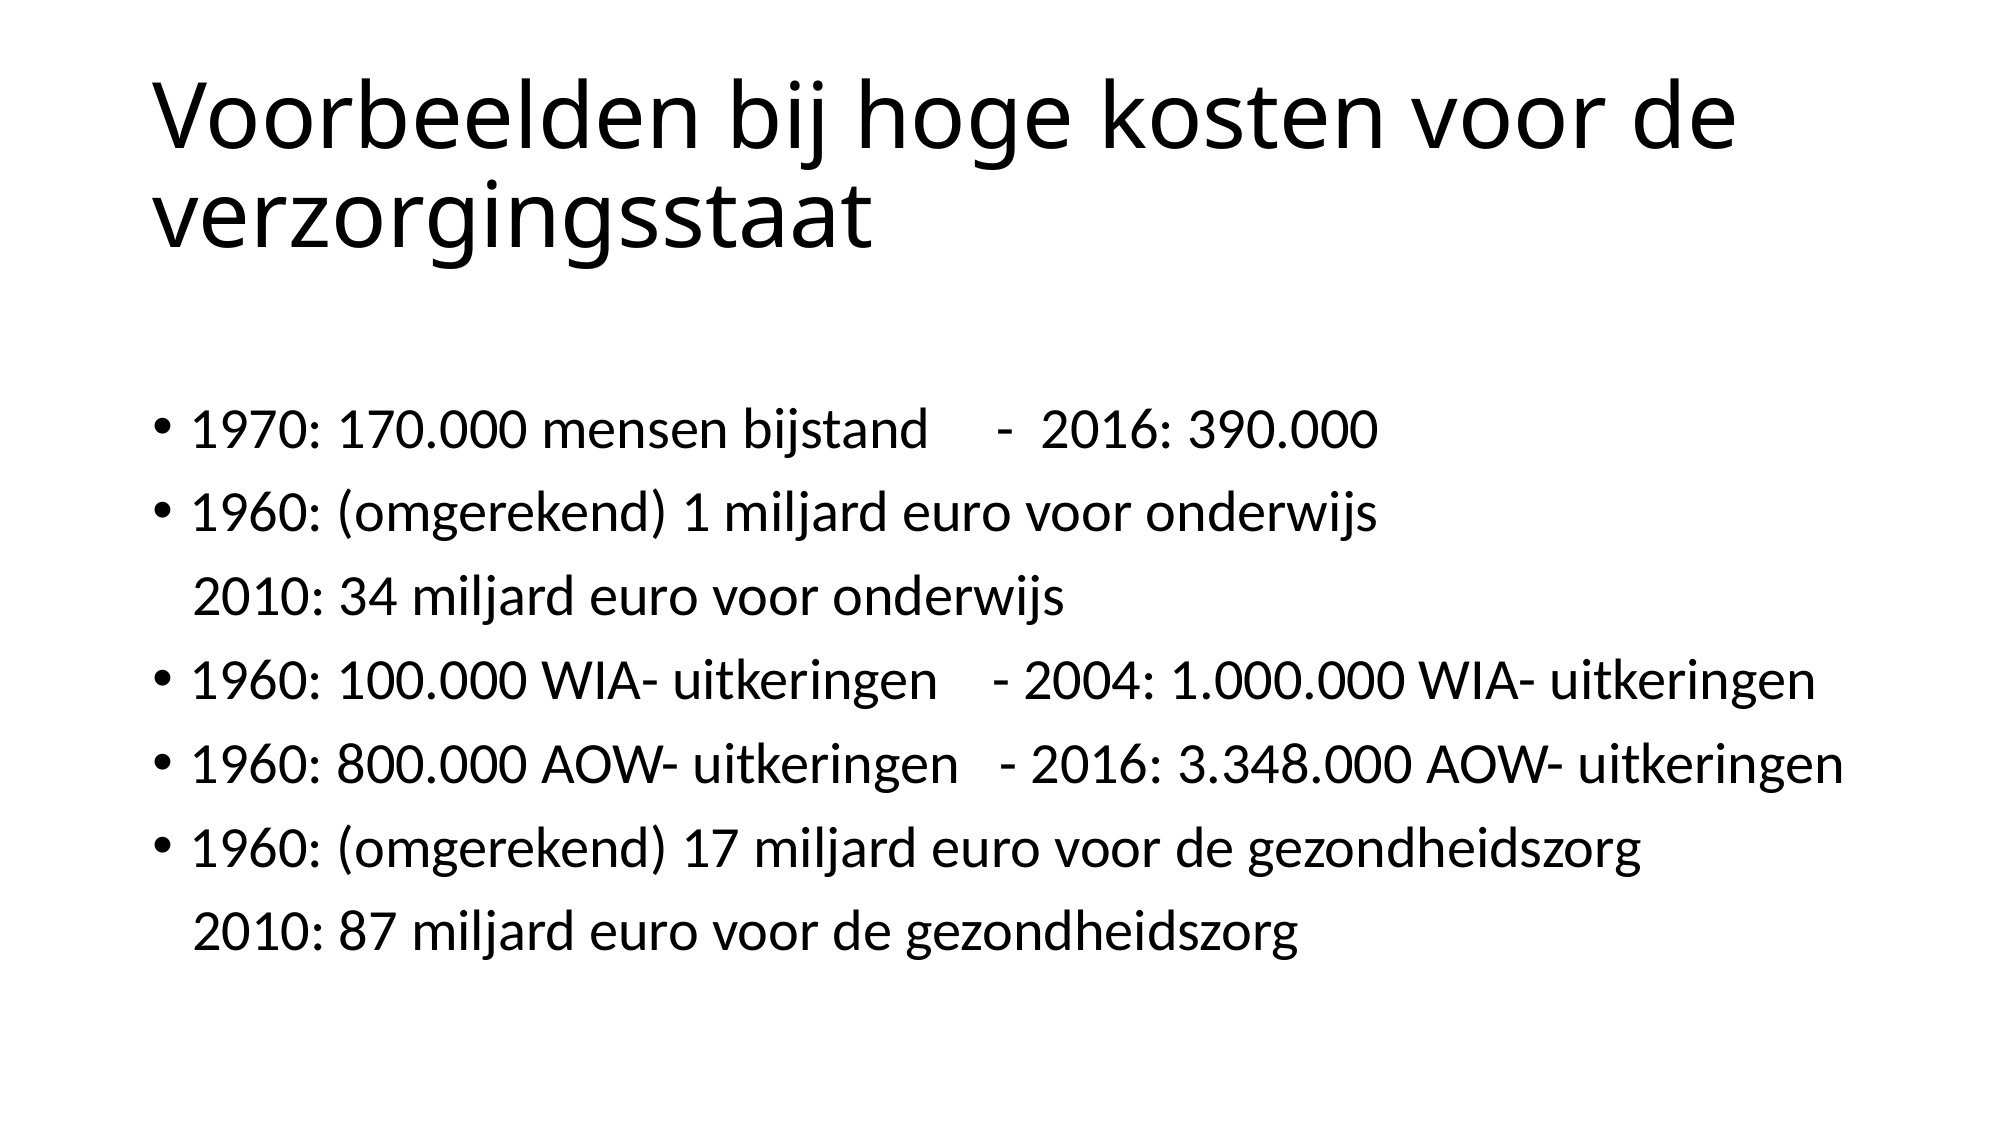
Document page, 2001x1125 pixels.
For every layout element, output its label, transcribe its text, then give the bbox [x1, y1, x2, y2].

title Voorbeelden bij hoge kosten voor de verzorgingsstaat [137, 59, 1863, 278]
list 1970: 170.000 mensen bijstand - 2016: 390.000 1960: (omgerekend) 1 miljard euro voor onderwijs 2010: 34 miljard euro voor onderwijs 1960: 100.000 WIA- uitkeringen - 2004: 1.000.000 WIA- uitkeringen 1960: 800.000 AOW- uitkeringen - 2016: 3.348.000 AOW- uitkeringen 1960: (omgerekend) 17 miljard euro voor de gezondheidszorg 2010: 87 miljard euro voor de gezondheidszorg [137, 299, 1908, 1014]
